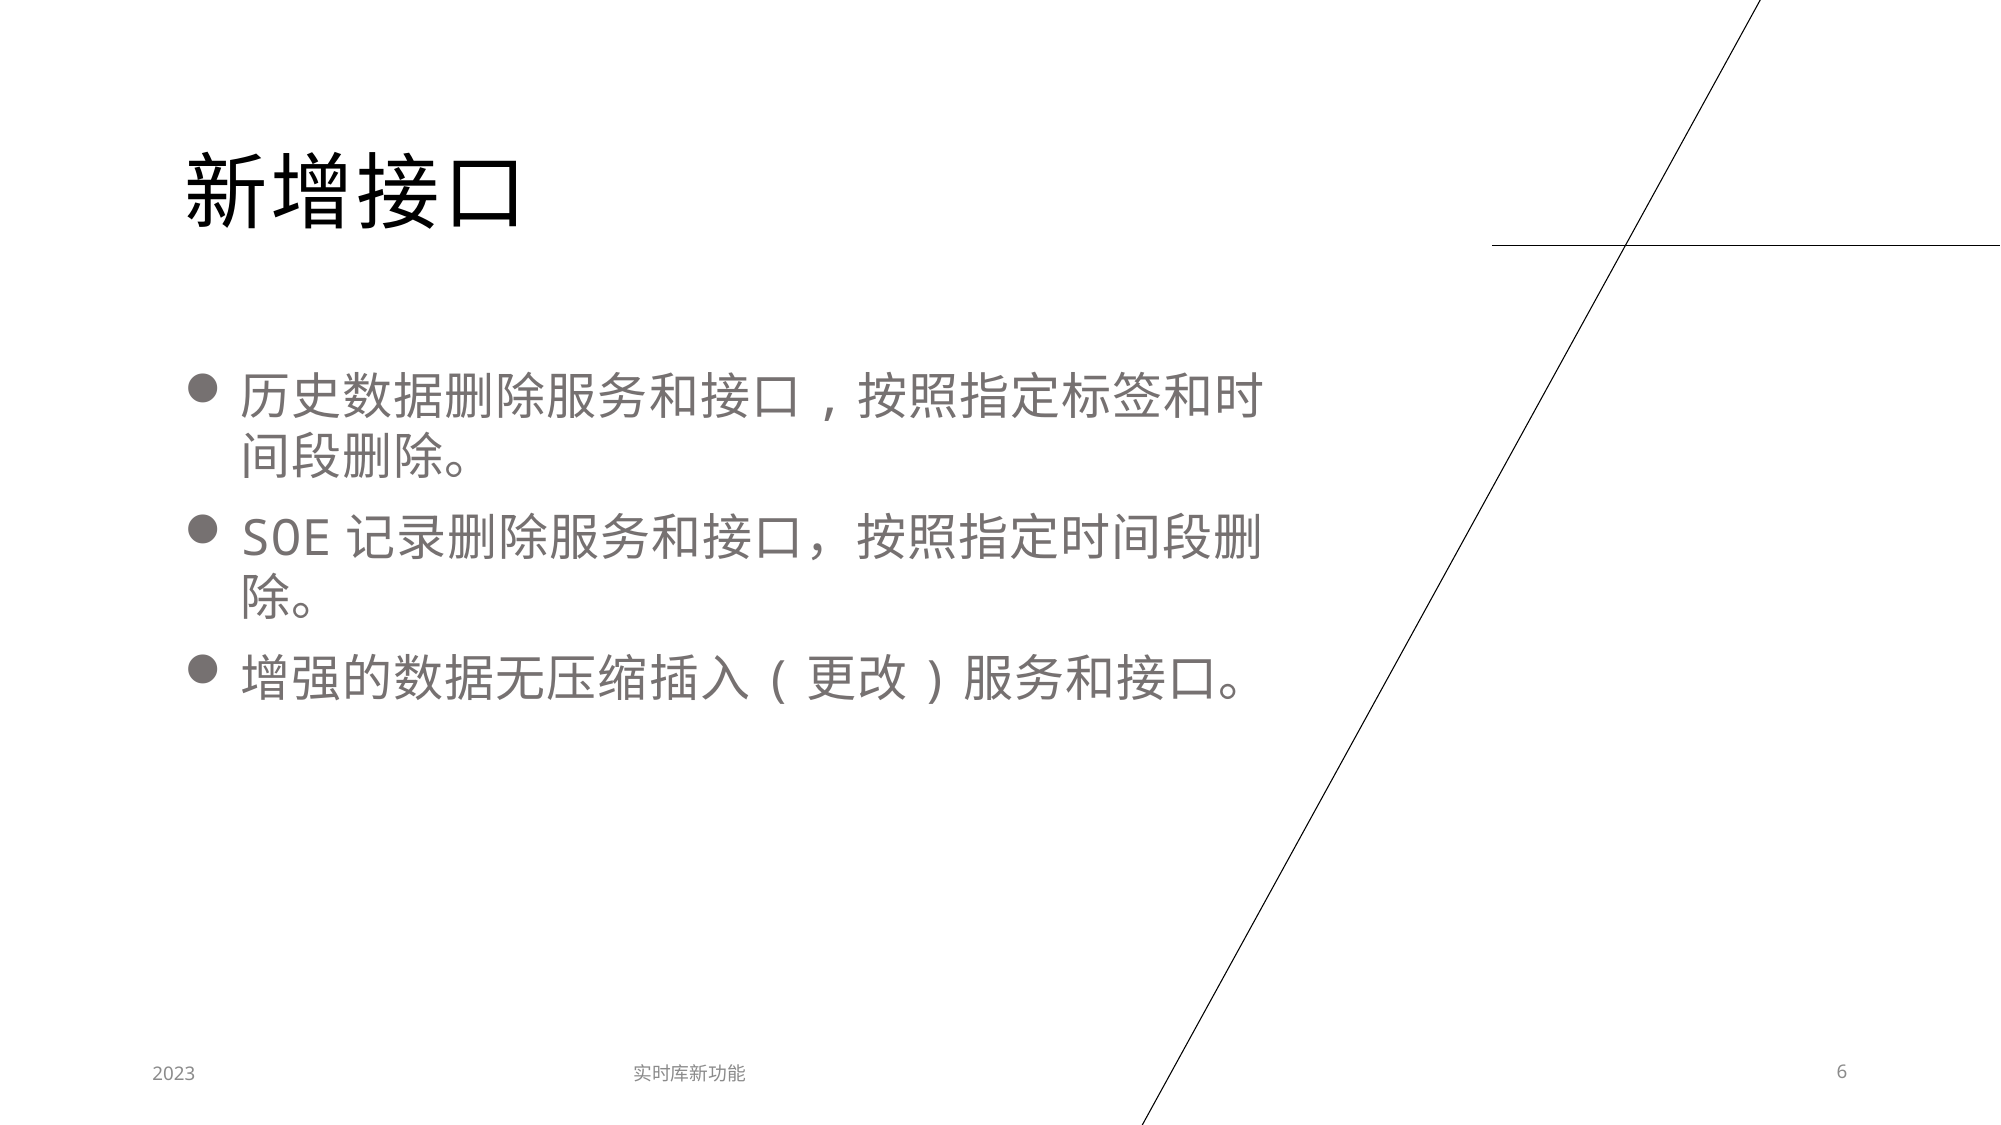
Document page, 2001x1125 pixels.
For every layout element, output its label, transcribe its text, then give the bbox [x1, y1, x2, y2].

list 历史数据删除服务和接口,按照指定标签和时间段删除。 SOE记录删除服务和接口，按照指定时间段删除。 增强的数据无压缩插入(更改)服务和接口。 [169, 356, 1302, 785]
slide_number 6 [1412, 1042, 1863, 1103]
slide_number 2023 [137, 1042, 338, 1103]
footer 实时库新功能 [404, 1042, 975, 1103]
title 新增接口 [169, 49, 1008, 248]
